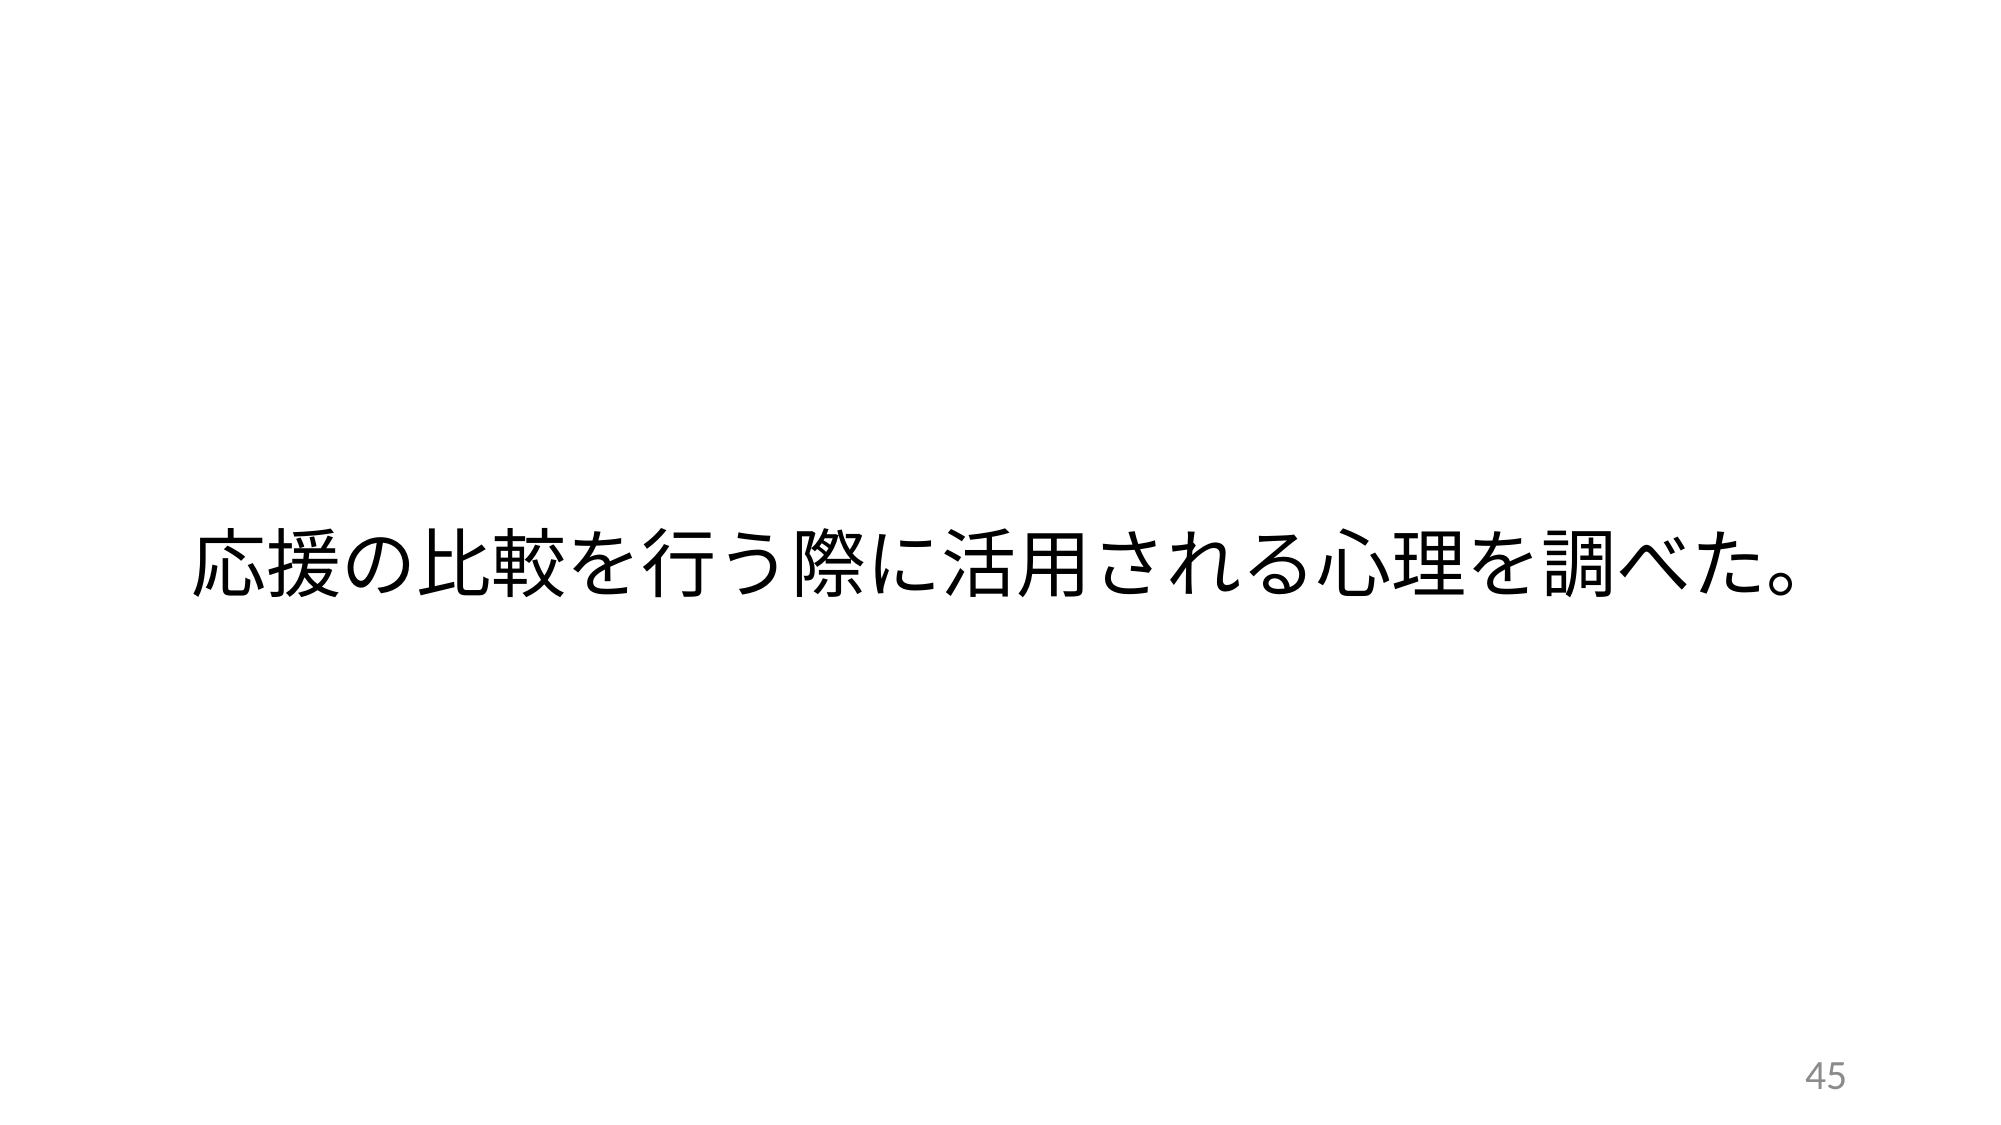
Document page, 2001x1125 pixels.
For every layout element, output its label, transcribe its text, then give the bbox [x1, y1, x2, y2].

text_box 応援の比較を行う際に活用される心理を調べた。 [176, 509, 1824, 615]
slide_number 45 [1412, 1042, 1863, 1103]
